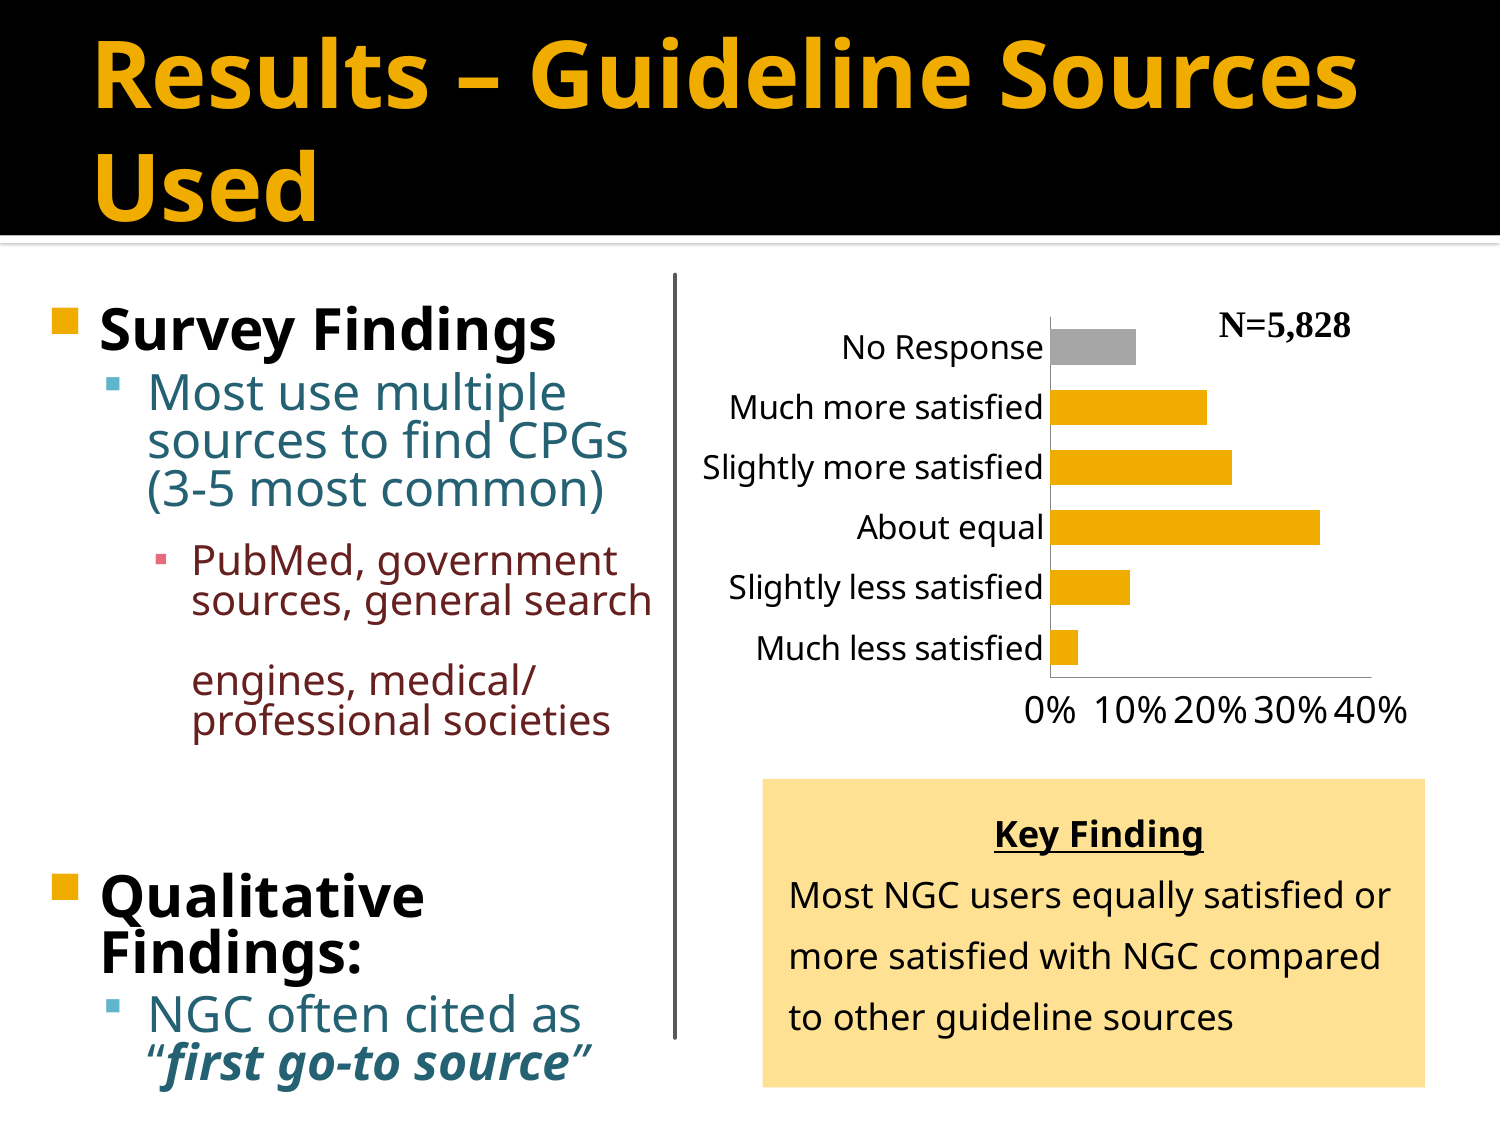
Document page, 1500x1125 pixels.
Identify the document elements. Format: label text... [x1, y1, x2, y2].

chart [699, 274, 1450, 788]
list Survey Findings Most use multiple sources to find CPGs (3-5 most common) PubMed, government sources, general search engines, medical/ professional societies Qualitative Findings: NGC often cited as “first go-to source” [12, 291, 675, 1050]
list Key Finding Most NGC users equally satisfied or more satisfied with NGC compared to other guideline sources [762, 796, 1425, 1088]
title Results – Guideline Sources Used [75, 24, 1425, 231]
